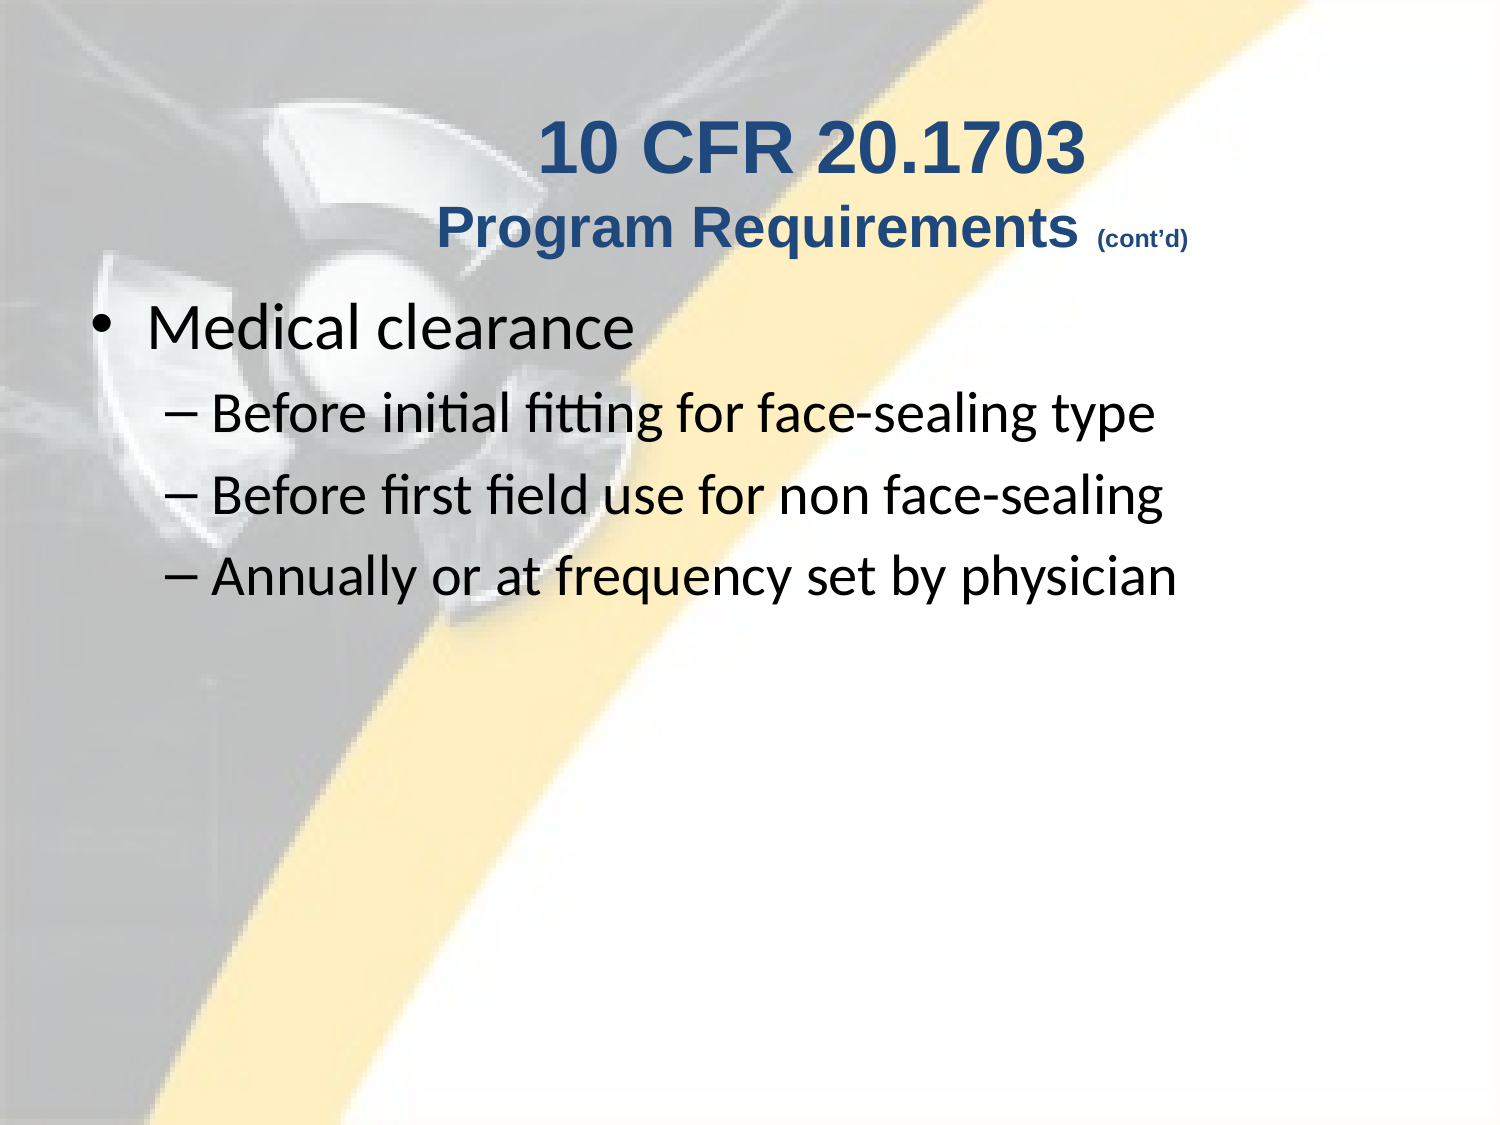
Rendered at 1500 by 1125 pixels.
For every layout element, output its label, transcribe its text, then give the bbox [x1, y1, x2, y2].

text_box 10 CFR 20.1703 Program Requirements (cont’d) [212, 87, 1413, 250]
list Medical clearance Before initial fitting for face-sealing type Before first field use for non face-sealing Annually or at frequency set by physician [75, 275, 1350, 950]
